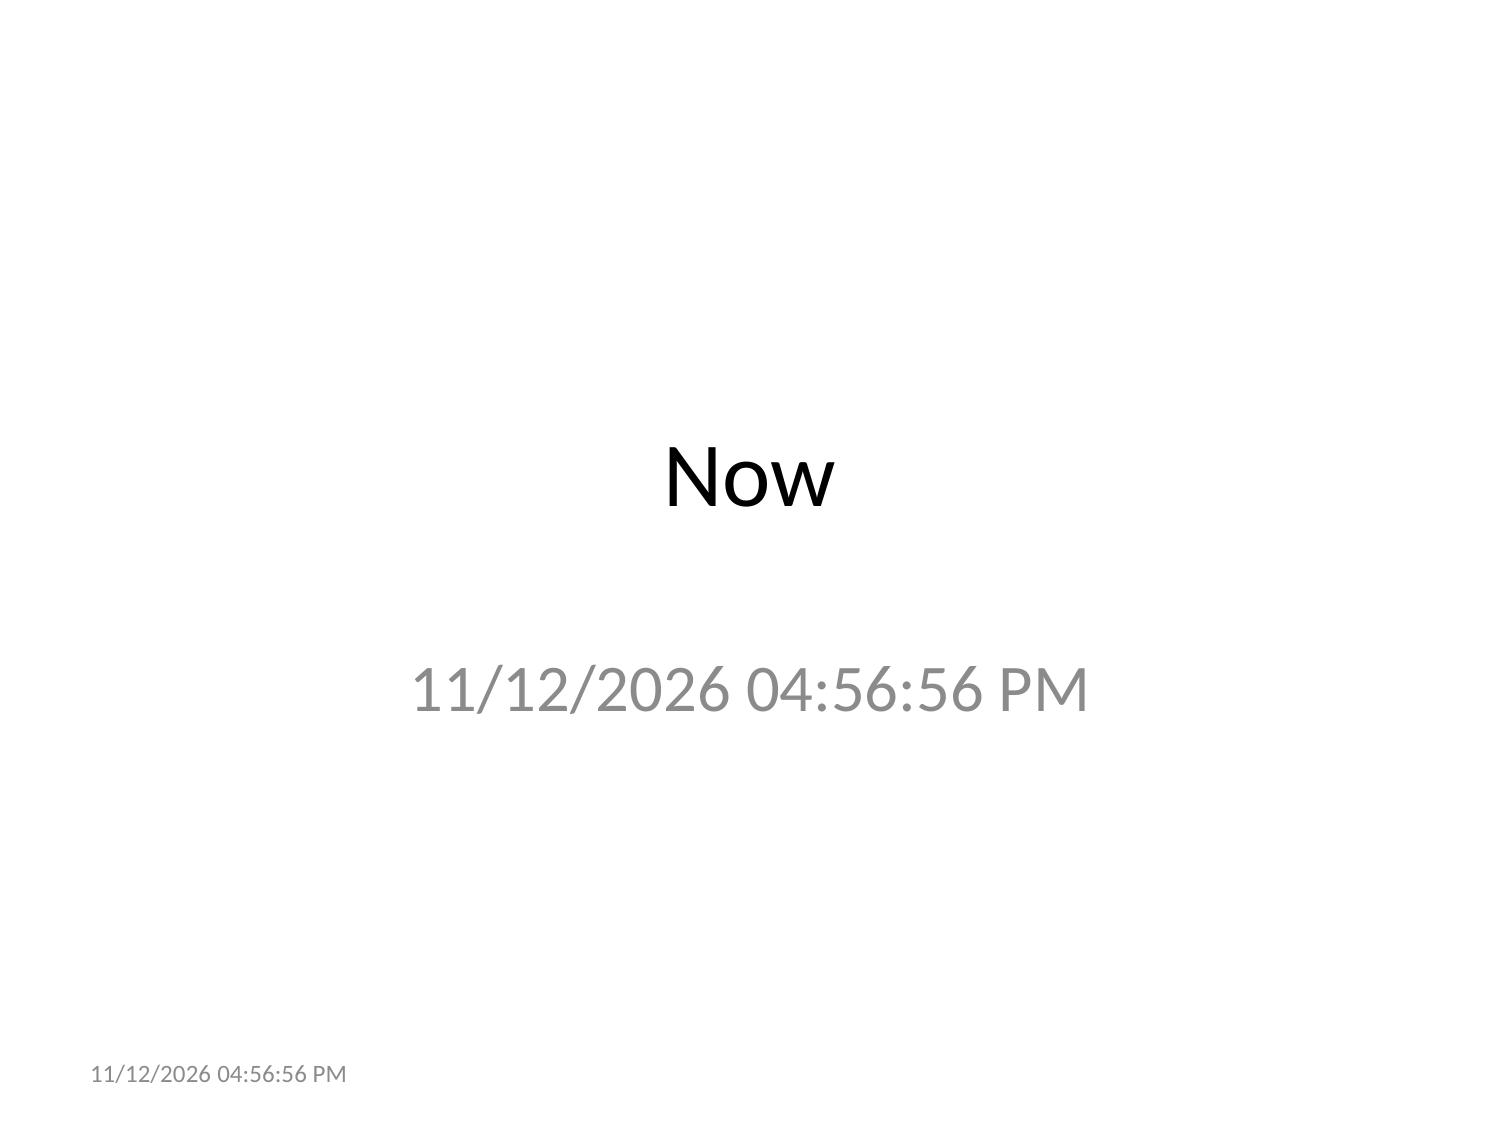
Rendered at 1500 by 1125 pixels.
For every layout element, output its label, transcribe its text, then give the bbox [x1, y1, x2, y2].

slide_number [75, 1042, 425, 1103]
subtitle 2011-12-19 10:20:04 AM [225, 637, 1275, 925]
title Now [112, 349, 1388, 591]
